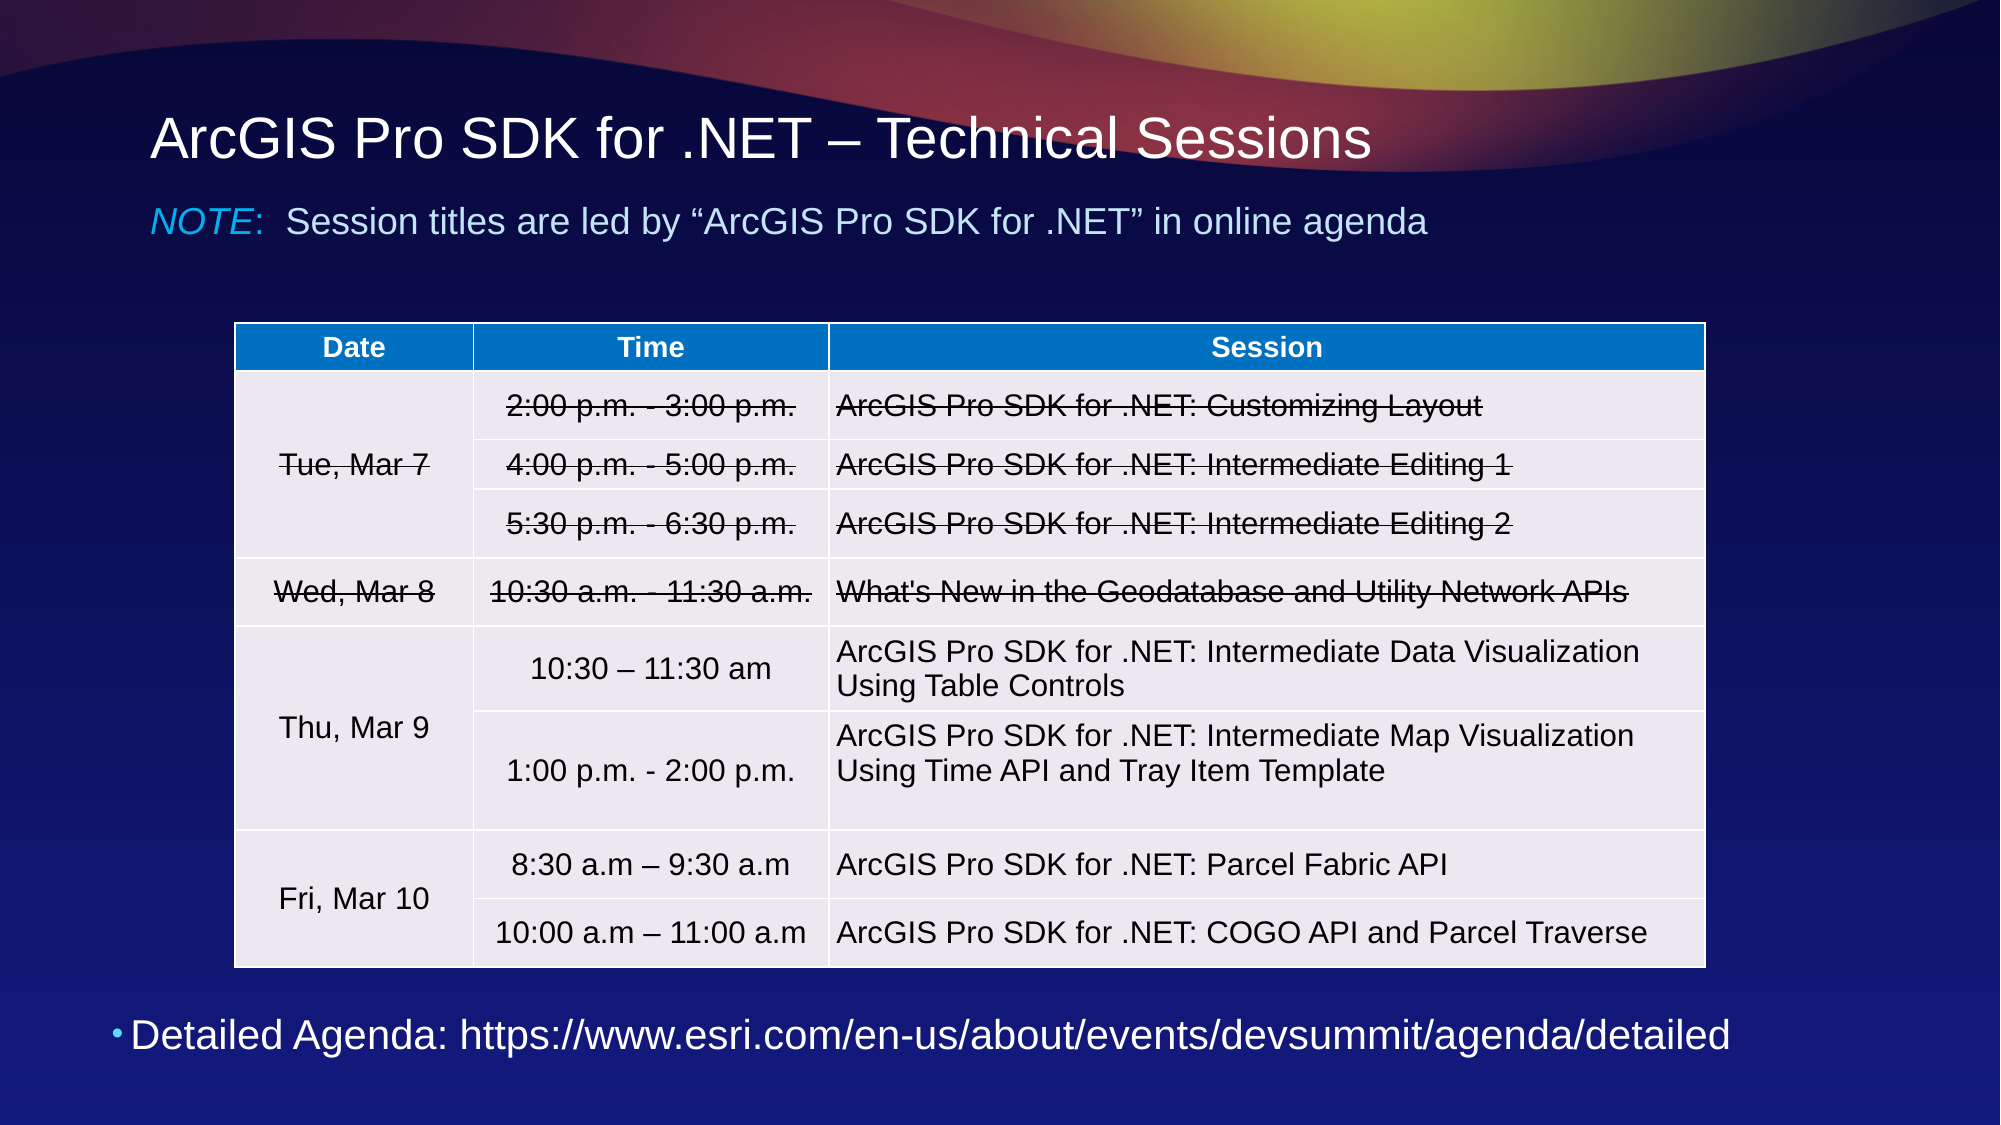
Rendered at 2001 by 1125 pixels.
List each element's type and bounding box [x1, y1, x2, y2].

text_box [0, 0, 2000, 1125]
